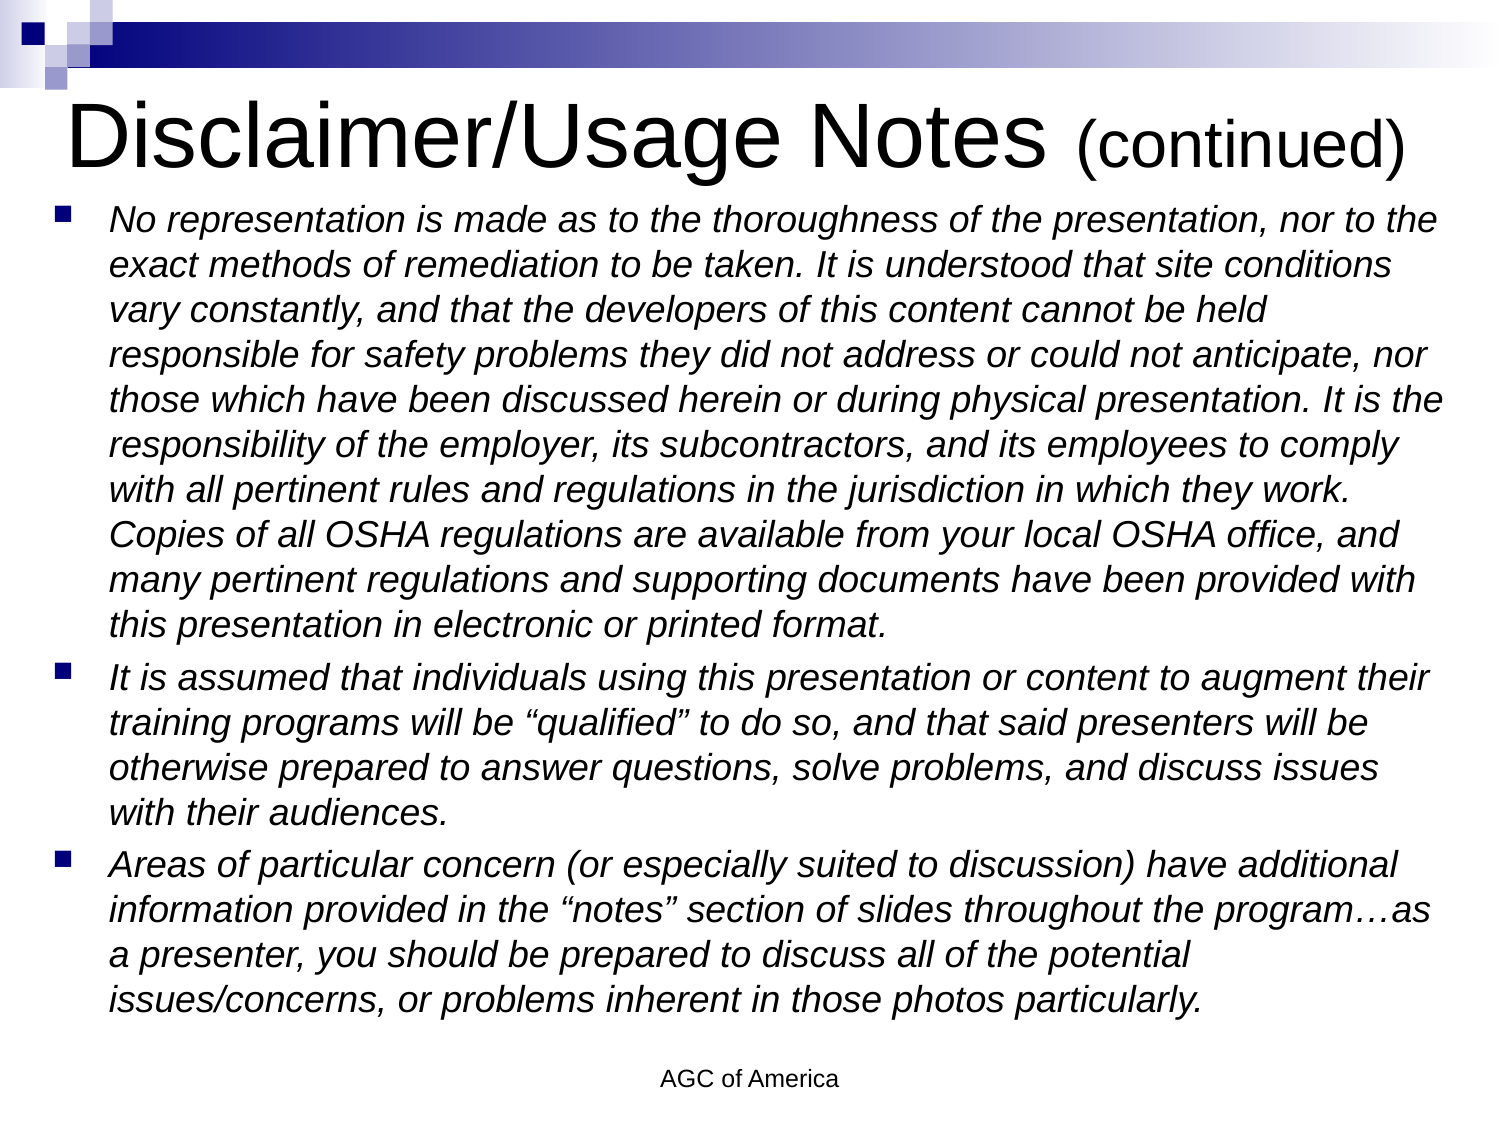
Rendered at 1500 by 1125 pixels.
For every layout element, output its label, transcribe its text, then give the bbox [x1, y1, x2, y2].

footer AGC of America [512, 1025, 988, 1100]
list No representation is made as to the thoroughness of the presentation, nor to the exact methods of remediation to be taken. It is understood that site conditions vary constantly, and that the developers of this content cannot be held responsible for safety problems they did not address or could not anticipate, nor those which have been discussed herein or during physical presentation. It is the responsibility of the employer, its subcontractors, and its employees to comply with all pertinent rules and regulations in the jurisdiction in which they work. Copies of all OSHA regulations are available from your local OSHA office, and many pertinent regulations and supporting documents have been provided with this presentation in electronic or printed format. It is assumed that individuals using this presentation or content to augment their training programs will be “qualified” to do so, and that said presenters will be otherwise prepared to answer questions, solve problems, and discuss issues with their audiences. Areas of particular concern (or especially suited to discussion) have additional information provided in the “notes” section of slides throughout the program…as a presenter, you should be prepared to discuss all of the potential issues/concerns, or problems inherent in those photos particularly. [37, 187, 1463, 1100]
title Disclaimer/Usage Notes (continued) [50, 37, 1500, 225]
